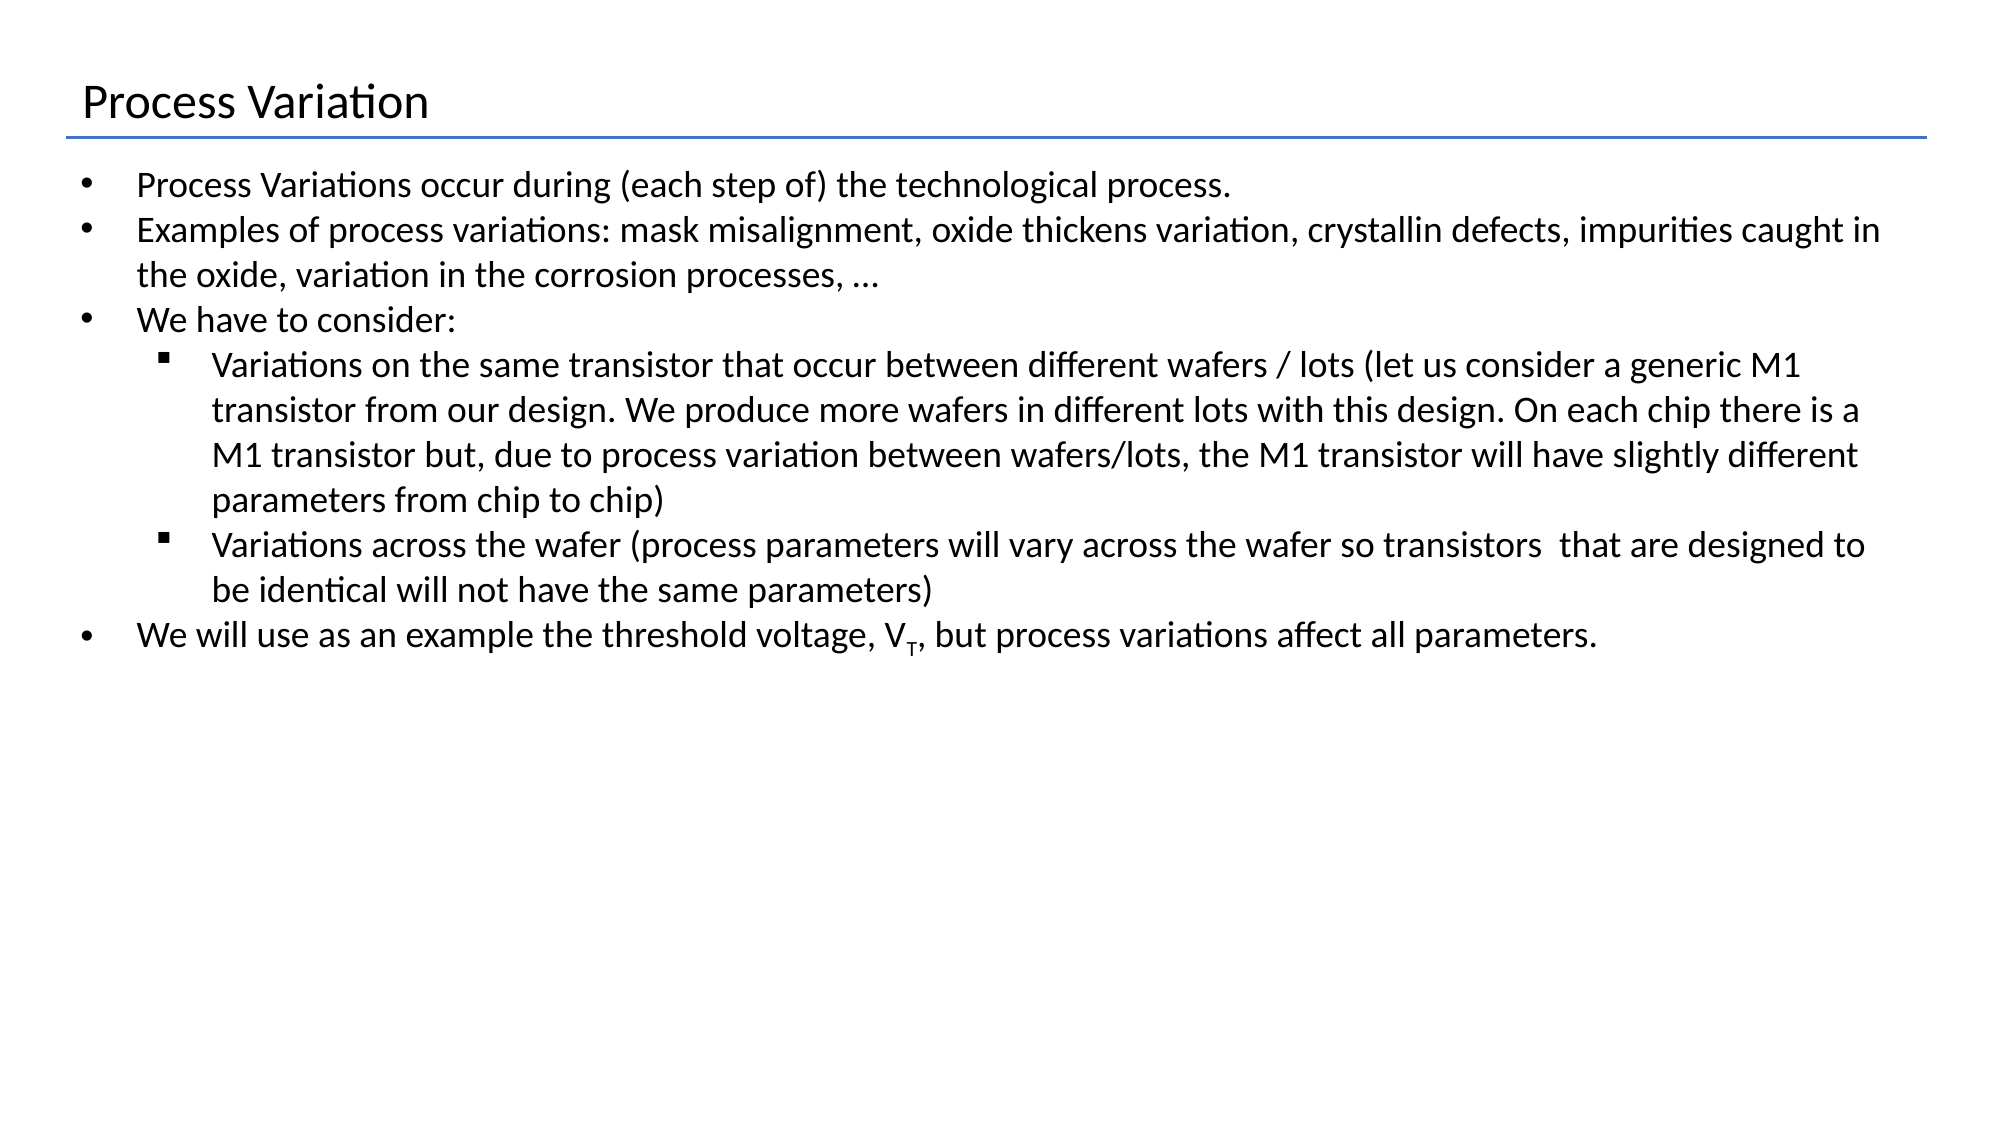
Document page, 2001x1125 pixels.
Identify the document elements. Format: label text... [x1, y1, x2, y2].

text_box Process Variation [67, 61, 445, 137]
text_box Process Variations occur during (each step of) the technological process. Examples of process variations: mask misalignment, oxide thickens variation, crystallin defects, impurities caught in the oxide, variation in the corrosion processes, … We have to consider: Variations on the same transistor that occur between different wafers / lots (let us consider a generic M1 transistor from our design. We produce more wafers in different lots with this design. On each chip there is a M1 transistor but, due to process variation between wafers/lots, the M1 transistor will have slightly different parameters from chip to chip) Variations across the wafer (process parameters will vary across the wafer so transistors that are designed to be identical will not have the same parameters) We will use as an example the threshold voltage, VT, but process variations affect all parameters. [65, 152, 1928, 669]
